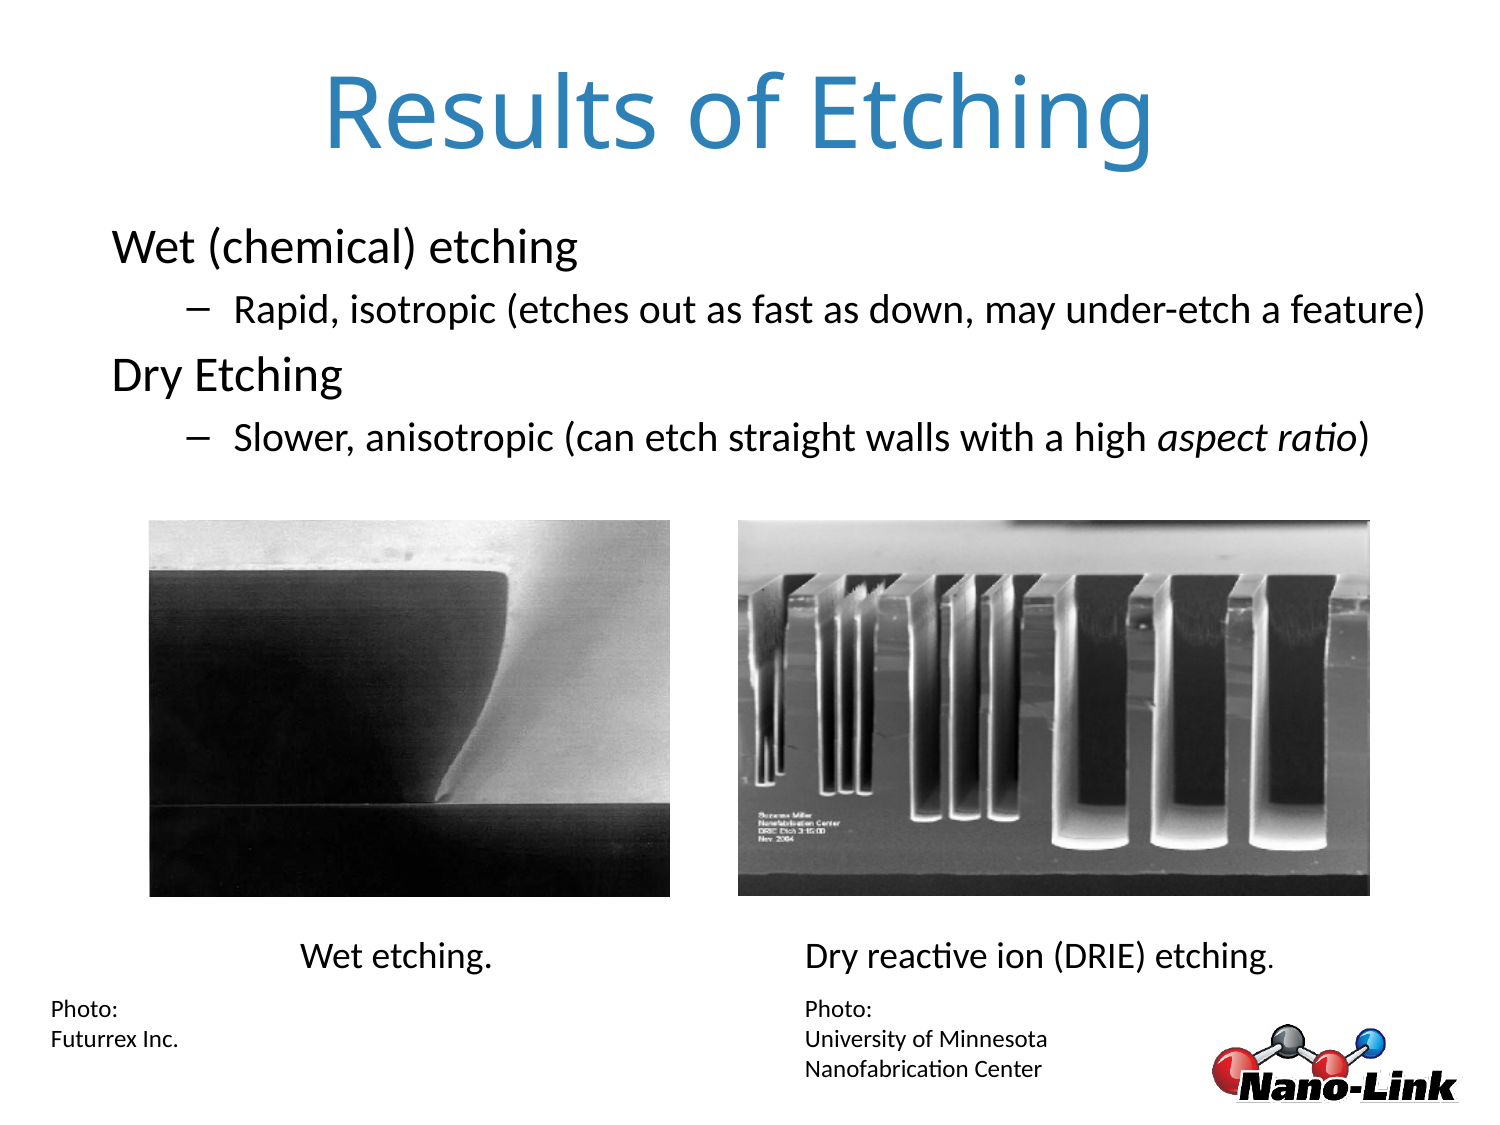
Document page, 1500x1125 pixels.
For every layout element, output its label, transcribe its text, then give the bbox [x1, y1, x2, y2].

picture [1212, 1024, 1463, 1103]
title Results of Etching [64, 41, 1415, 162]
text_box Photo: University of Minnesota Nanofabrication Center [790, 984, 1090, 1090]
text_box Wet etching. [285, 924, 533, 984]
picture [148, 520, 671, 897]
list Wet (chemical) etching Rapid, isotropic (etches out as fast as down, may under-etch a feature) Dry Etching Slower, anisotropic (can etch straight walls with a high aspect ratio) [96, 205, 1443, 479]
picture [738, 520, 1370, 897]
text_box Dry reactive ion (DRIE) etching. [790, 924, 1351, 984]
text_box Photo: Futurrex Inc. [36, 984, 216, 1060]
